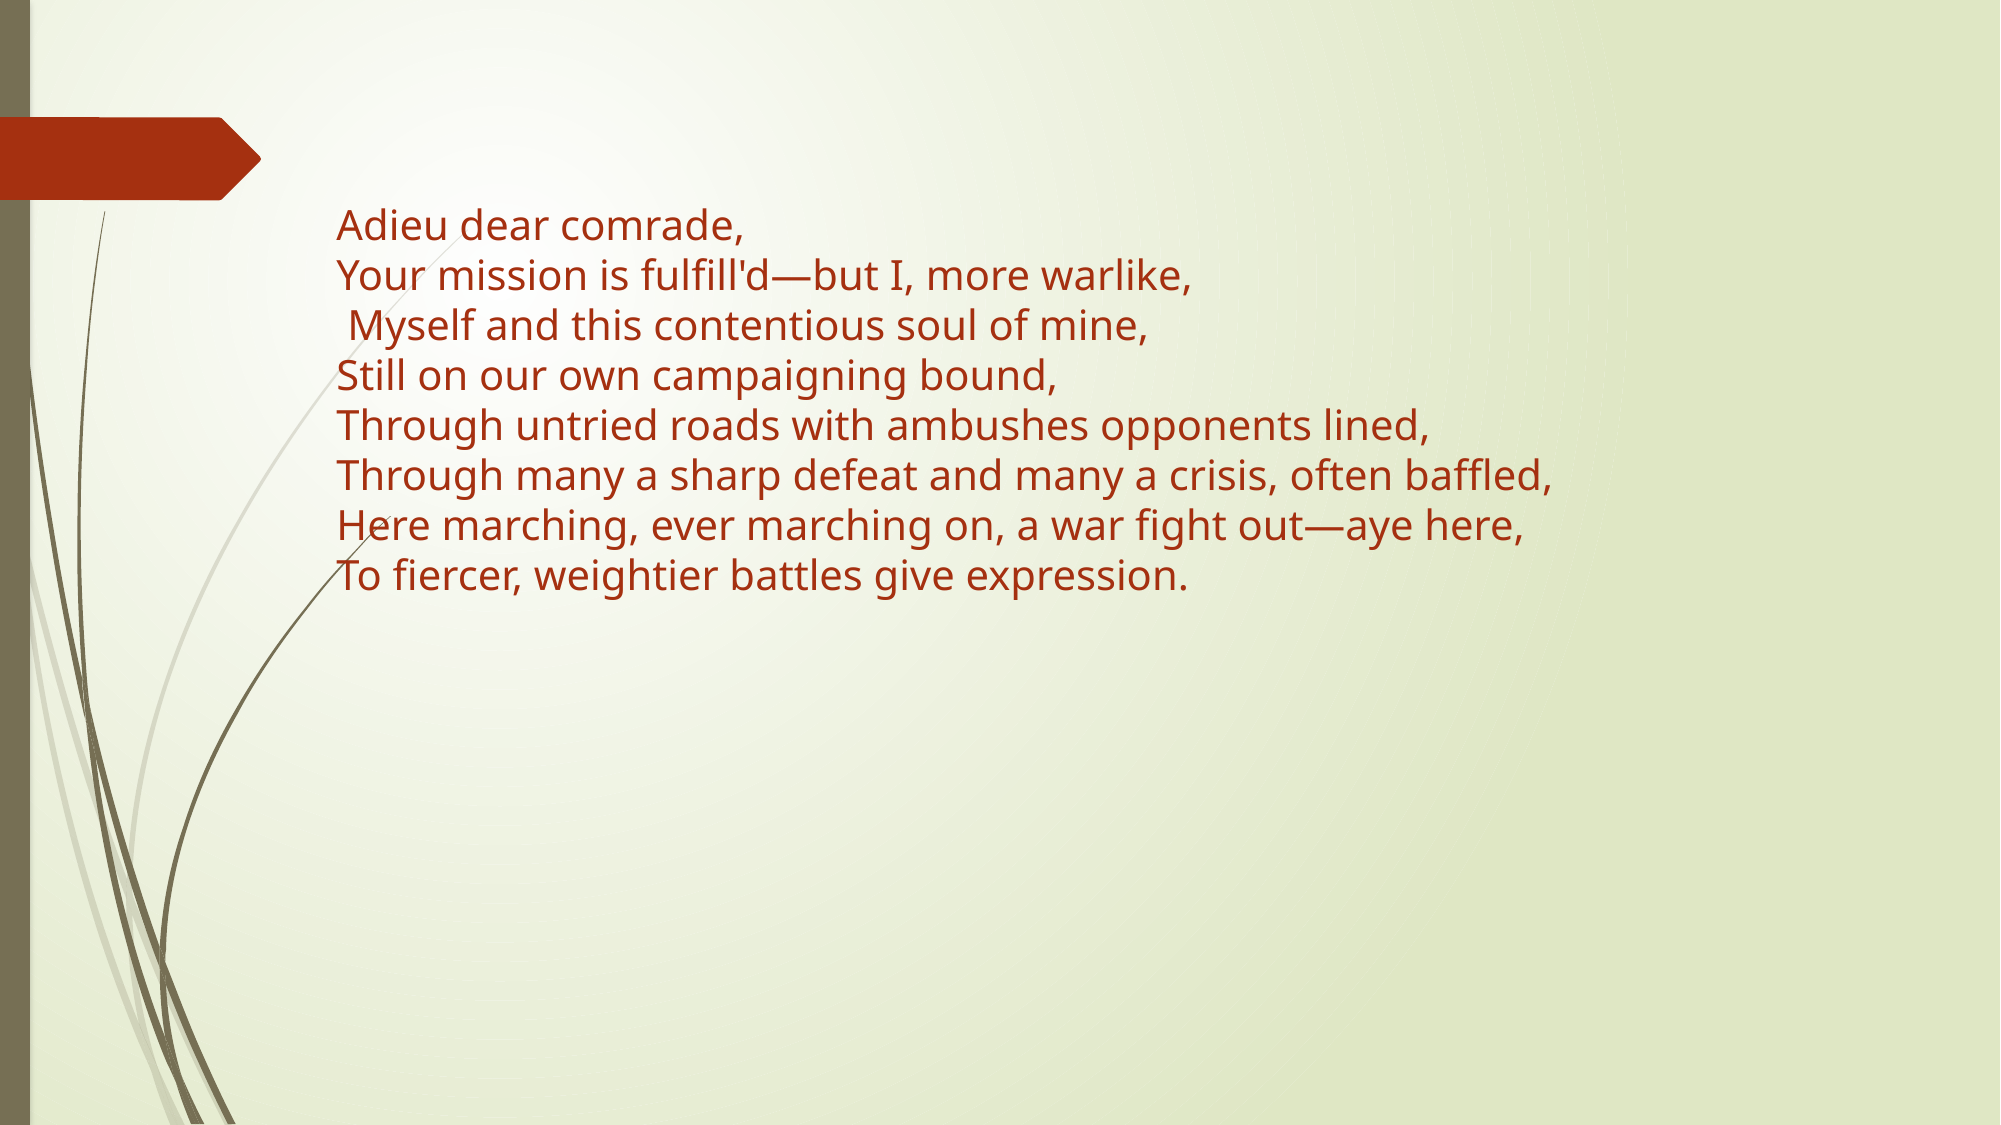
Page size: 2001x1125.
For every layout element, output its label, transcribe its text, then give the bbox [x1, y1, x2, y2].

text_box Adieu dear comrade, Your mission is fulfill'd—but I, more warlike, Myself and this contentious soul of mine, Still on our own campaigning bound, Through untried roads with ambushes opponents lined, Through many a sharp defeat and many a crisis, often baffled, Here marching, ever marching on, a war fight out—aye here, To fiercer, weightier battles give expression. [321, 191, 1675, 651]
